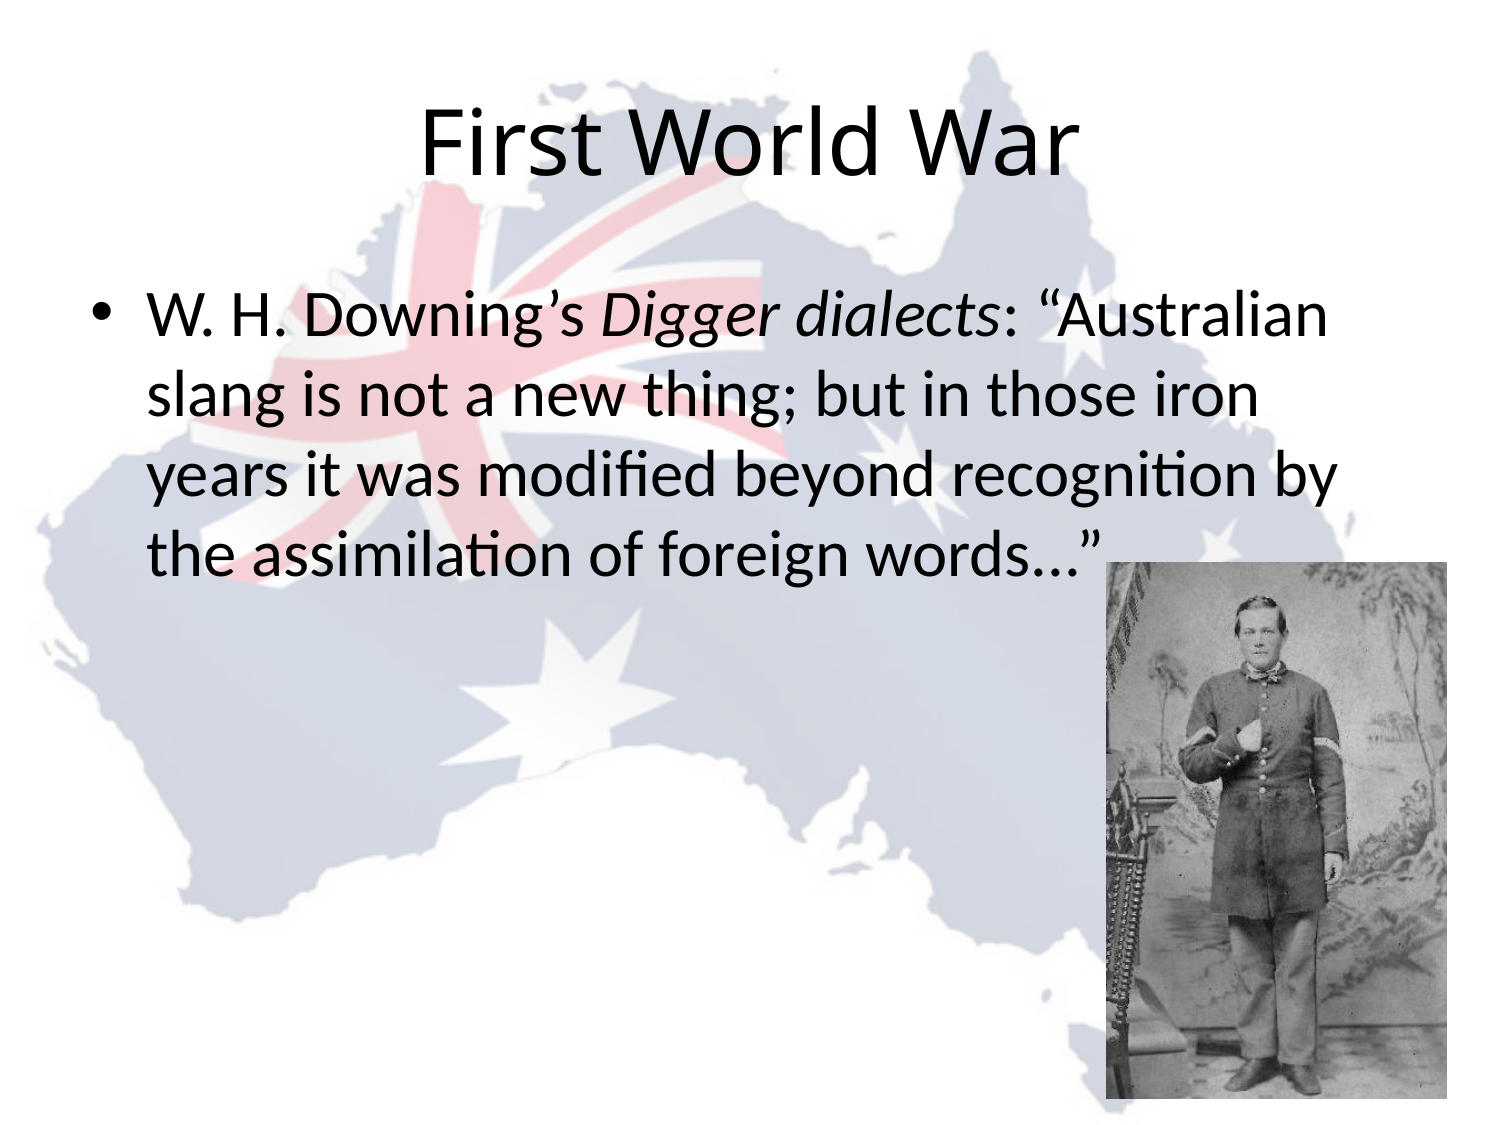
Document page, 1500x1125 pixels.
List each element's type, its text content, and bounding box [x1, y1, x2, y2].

title First World War [75, 45, 1425, 233]
picture [1106, 562, 1448, 1099]
list W. H. Downing’s Digger dialects: “Australian slang is not a new thing; but in those iron years it was modified beyond recognition by the assimilation of foreign words...” [75, 262, 1425, 1005]
